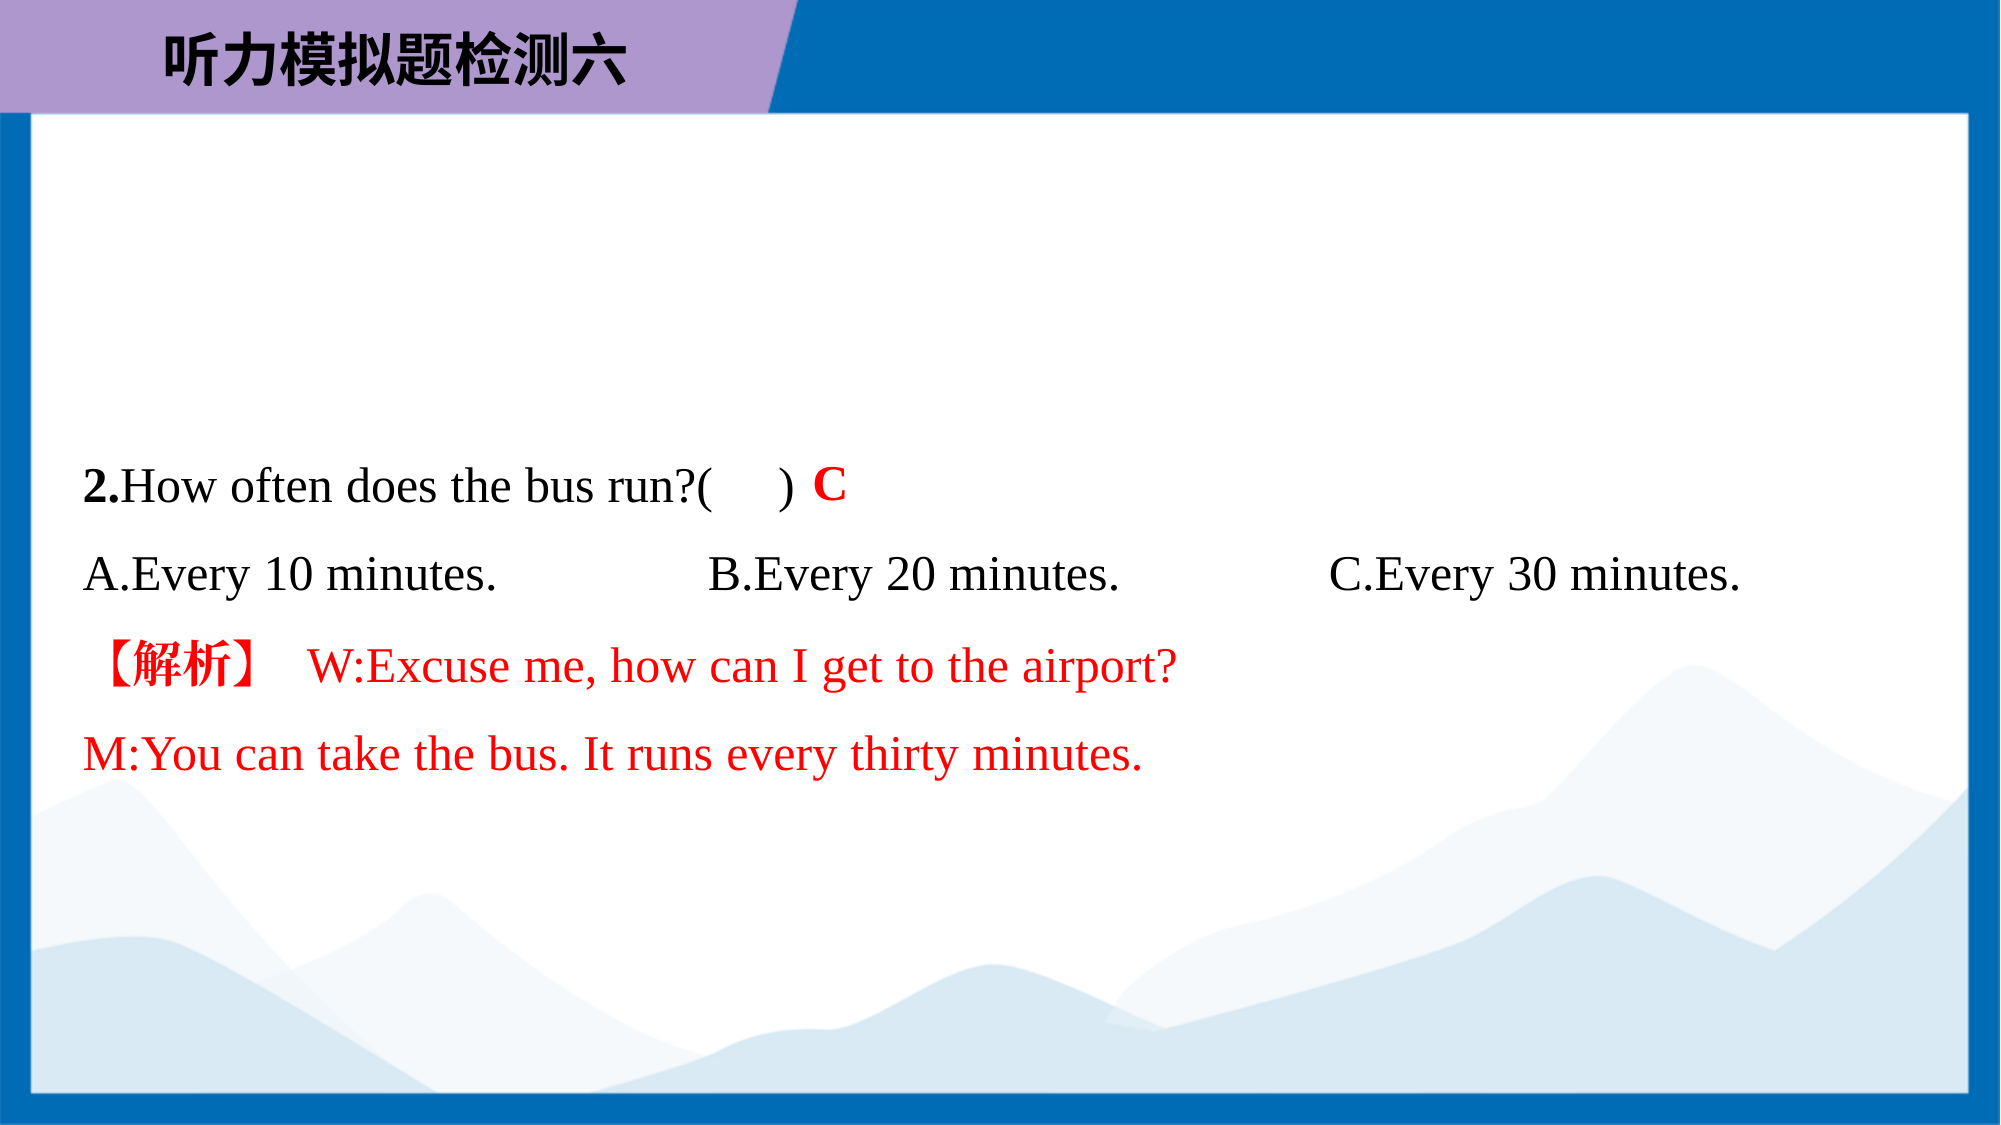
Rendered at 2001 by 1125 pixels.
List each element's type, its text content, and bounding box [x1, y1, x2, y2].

picture [0, 0, 2000, 1125]
text_box 2.How often does the bus run?( ) [82, 424, 1917, 503]
text_box A.Every 10 minutes. B.Every 20 minutes. C.Every 30 minutes. [82, 512, 1917, 591]
text_box 【解析】 W:Excuse me, how can I get to the airport? M:You can take the bus. It runs every thirty minutes. [82, 601, 1917, 771]
text_box C [794, 423, 867, 502]
